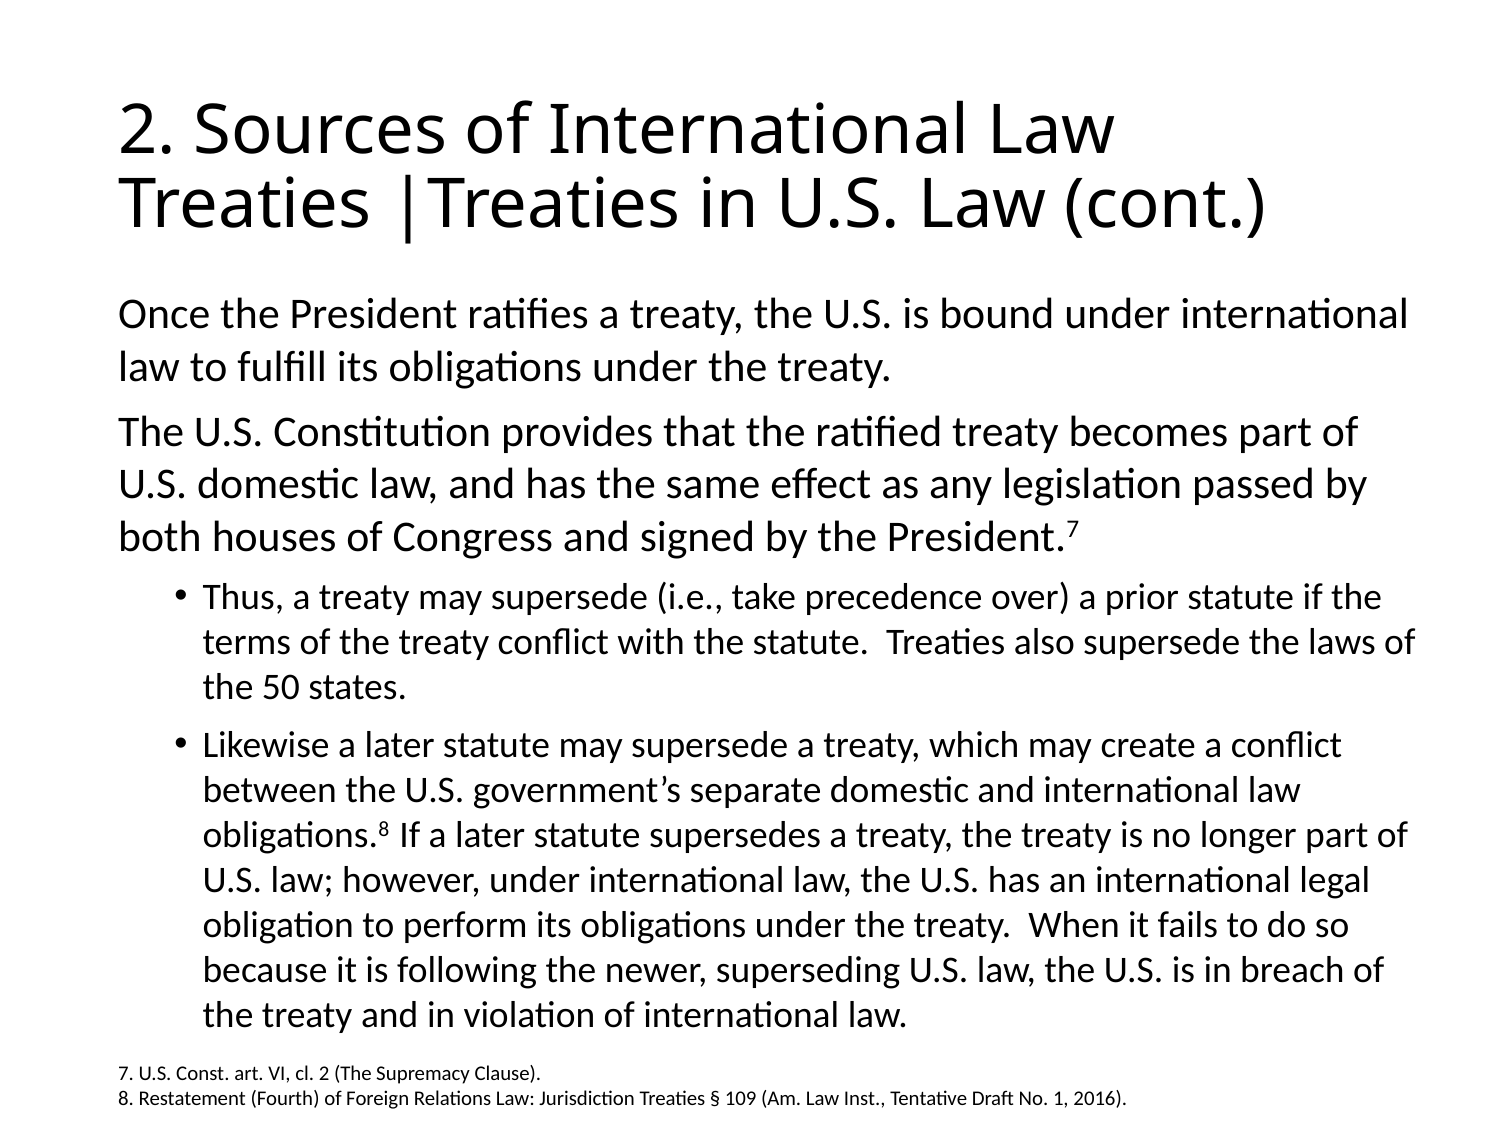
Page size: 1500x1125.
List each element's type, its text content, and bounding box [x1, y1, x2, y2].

title 2. Sources of International Law Treaties |Treaties in U.S. Law (cont.) [102, 59, 1398, 278]
list Once the President ratifies a treaty, the U.S. is bound under international law to fulfill its obligations under the treaty. The U.S. Constitution provides that the ratified treaty becomes part of U.S. domestic law, and has the same effect as any legislation passed by both houses of Congress and signed by the President.7 Thus, a treaty may supersede (i.e., take precedence over) a prior statute if the terms of the treaty conflict with the statute. Treaties also supersede the laws of the 50 states. Likewise a later statute may supersede a treaty, which may create a conflict between the U.S. government’s separate domestic and international law obligations.8 If a later statute supersedes a treaty, the treaty is no longer part of U.S. law; however, under international law, the U.S. has an international legal obligation to perform its obligations under the treaty. When it fails to do so because it is following the newer, superseding U.S. law, the U.S. is in breach of the treaty and in violation of international law. 7. U.S. Const. art. VI, cl. 2 (The Supremacy Clause). 8. Restatement (Fourth) of Foreign Relations Law: Jurisdiction Treaties § 109 (Am. Law Inst., Tentative Draft No. 1, 2016). [102, 277, 1450, 1035]
